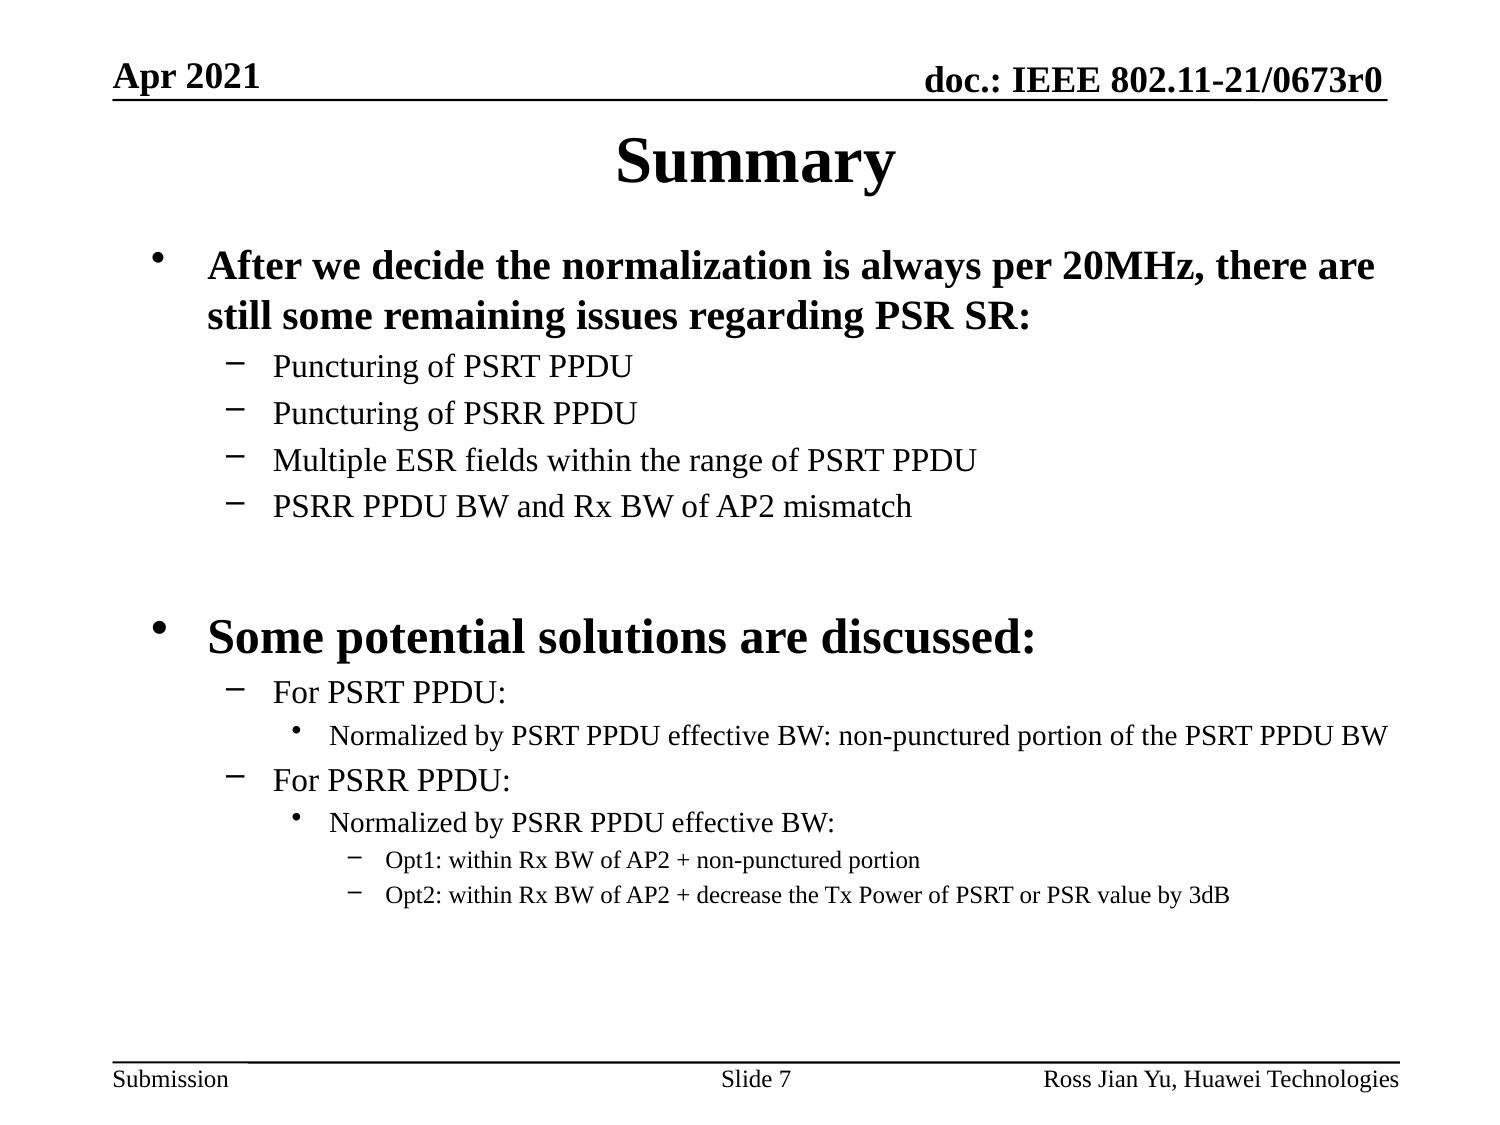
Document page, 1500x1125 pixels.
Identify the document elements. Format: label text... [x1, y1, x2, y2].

slide_number Slide 7 [712, 1061, 800, 1093]
list After we decide the normalization is always per 20MHz, there are still some remaining issues regarding PSR SR: Puncturing of PSRT PPDU Puncturing of PSRR PPDU Multiple ESR fields within the range of PSRT PPDU PSRR PPDU BW and Rx BW of AP2 mismatch Some potential solutions are discussed: For PSRT PPDU: Normalized by PSRT PPDU effective BW: non-punctured portion of the PSRT PPDU BW For PSRR PPDU: Normalized by PSRR PPDU effective BW: Opt1: within Rx BW of AP2 + non-punctured portion Opt2: within Rx BW of AP2 + decrease the Tx Power of PSRT or PSR value by 3dB [135, 230, 1413, 1040]
title Summary [99, 112, 1413, 201]
